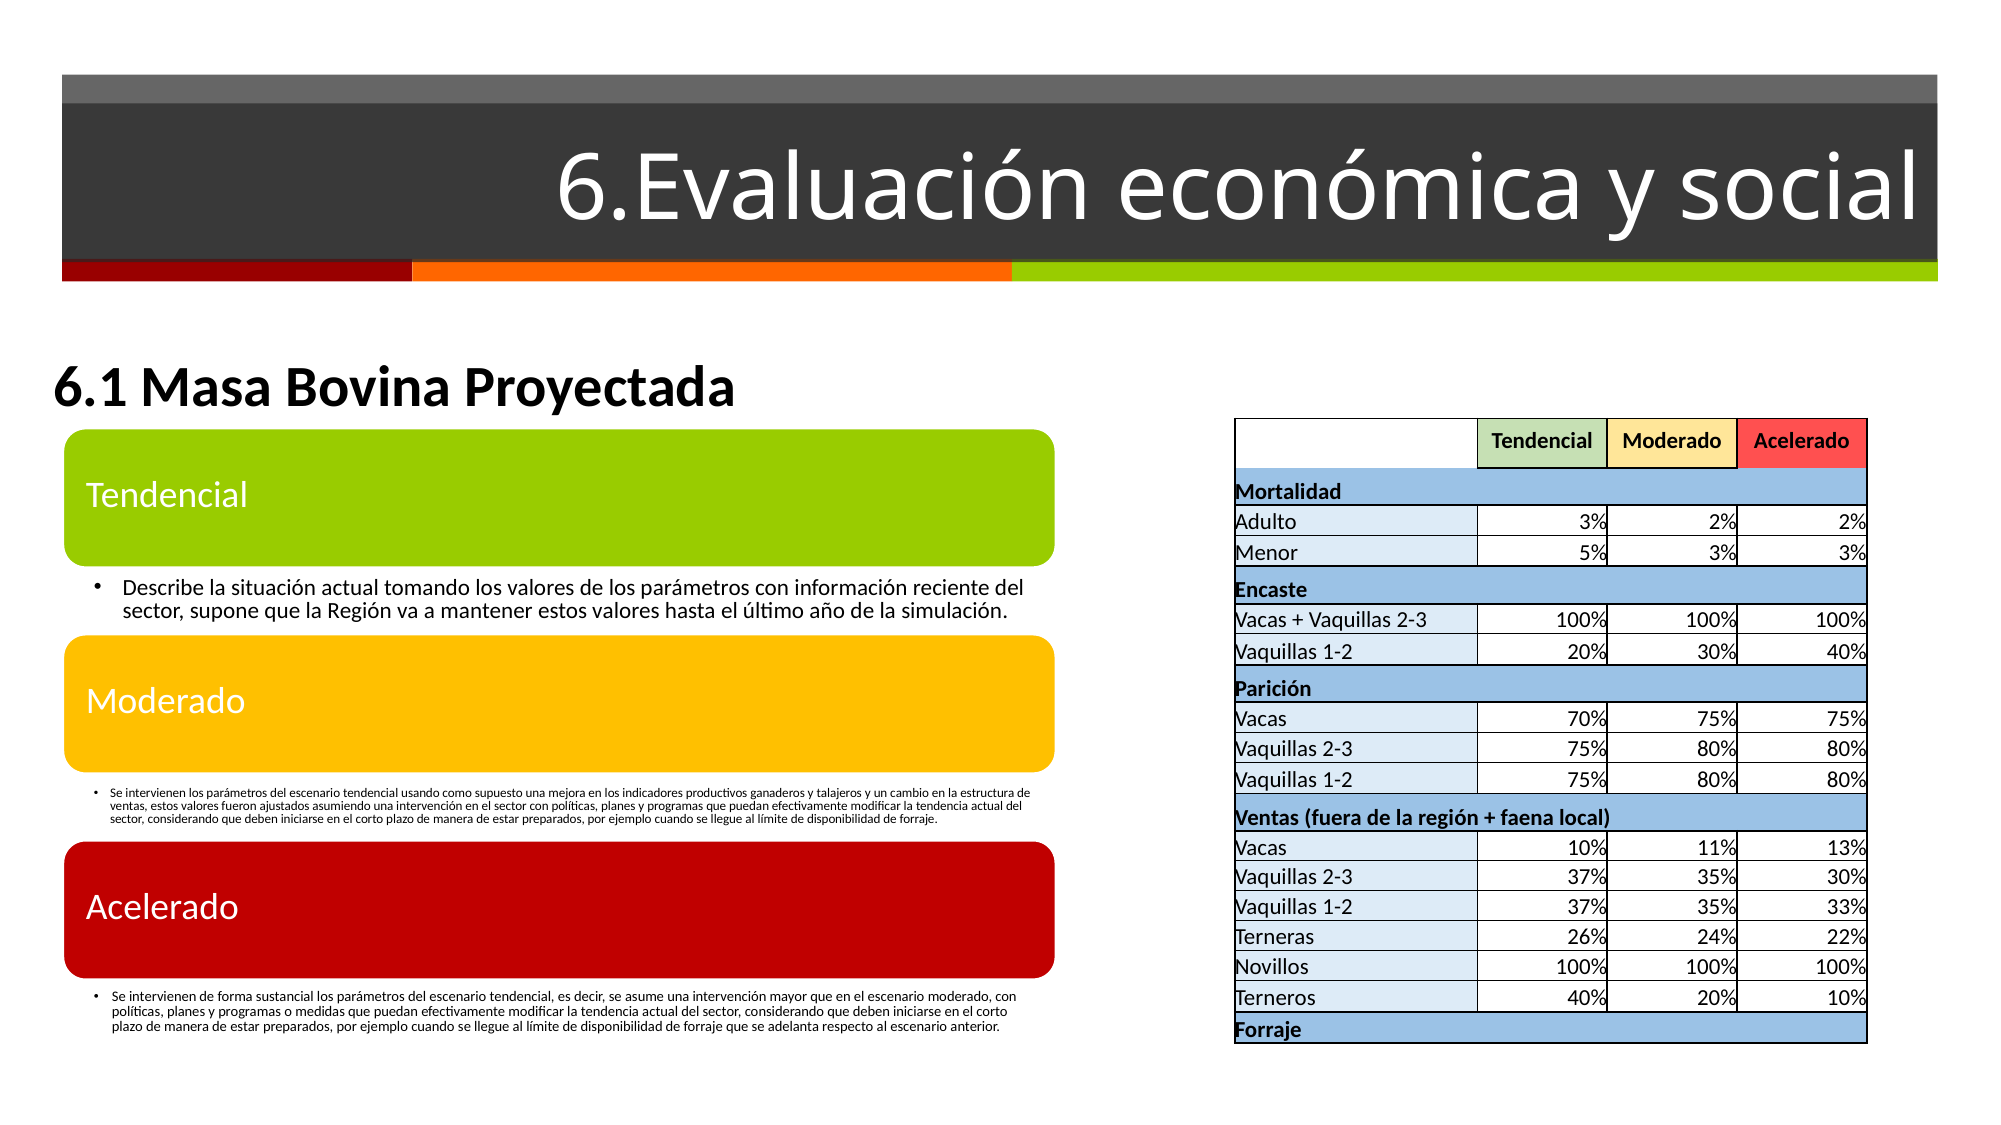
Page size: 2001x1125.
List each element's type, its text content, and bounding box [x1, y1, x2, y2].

table_cell Ventas (fuera de la región + faena local) [1236, 794, 1866, 830]
table_cell 75% [1608, 703, 1736, 732]
table_cell 100% [1478, 951, 1606, 980]
table_cell 3% [1608, 536, 1736, 565]
title 6.Evaluación económica y social [62, 103, 1938, 263]
table_cell Vaquillas 2-3 [1236, 733, 1477, 762]
table_cell 10% [1478, 832, 1606, 860]
table_cell Parición [1236, 666, 1866, 701]
table_cell Encaste [1236, 567, 1866, 603]
table_header Moderado [1608, 419, 1736, 467]
table_cell 13% [1738, 832, 1866, 860]
table_cell 2% [1608, 506, 1736, 535]
table_cell 37% [1478, 861, 1606, 890]
table_cell 75% [1738, 703, 1866, 732]
table_cell 30% [1608, 634, 1736, 664]
table_cell Terneras [1236, 921, 1477, 950]
table_cell 80% [1738, 733, 1866, 762]
table_cell 33% [1738, 891, 1866, 920]
table_cell 20% [1478, 634, 1606, 664]
table_cell 75% [1478, 733, 1606, 762]
table_cell 22% [1738, 921, 1866, 950]
table_cell Vacas [1236, 832, 1477, 860]
table_cell 35% [1608, 891, 1736, 920]
table_cell 10% [1738, 981, 1866, 1011]
table_cell 11% [1608, 832, 1736, 860]
table_cell Menor [1236, 536, 1477, 565]
table_cell Novillos [1236, 951, 1477, 980]
table_cell 3% [1738, 536, 1866, 565]
table_cell 75% [1478, 763, 1606, 793]
table_cell 40% [1738, 634, 1866, 664]
table_cell 35% [1608, 861, 1736, 890]
table_cell 80% [1608, 733, 1736, 762]
table_cell 30% [1738, 861, 1866, 890]
table_cell 2% [1738, 506, 1866, 535]
table_cell 80% [1738, 763, 1866, 793]
table_header [1236, 419, 1477, 468]
table_cell 37% [1478, 891, 1606, 920]
table_cell Vaquillas 1-2 [1236, 763, 1477, 793]
table_cell 26% [1478, 921, 1606, 950]
table_cell Vaquillas 2-3 [1236, 861, 1477, 890]
table_header Acelerado [1738, 419, 1866, 468]
table_cell Vacas + Vaquillas 2-3 [1236, 605, 1477, 633]
table_cell 70% [1478, 703, 1606, 732]
table_cell 100% [1478, 605, 1606, 633]
table_cell 24% [1608, 921, 1736, 950]
table_cell 3% [1478, 506, 1606, 535]
table_cell 100% [1738, 605, 1866, 633]
table_cell Forraje [1236, 1013, 1866, 1042]
table_cell 100% [1738, 951, 1866, 980]
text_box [61, 426, 1058, 1046]
table_cell Vaquillas 1-2 [1236, 891, 1477, 920]
table_cell Vacas [1236, 703, 1477, 732]
table_cell 20% [1608, 981, 1736, 1011]
table_cell 5% [1478, 536, 1606, 565]
table_cell Mortalidad [1236, 468, 1866, 504]
table_cell Vaquillas 1-2 [1236, 634, 1477, 664]
table_header Tendencial [1478, 419, 1606, 467]
text_box 6.1 Masa Bovina Proyectada [38, 326, 752, 426]
table_cell 100% [1608, 605, 1736, 633]
table_cell 40% [1478, 981, 1606, 1011]
table_cell 100% [1608, 951, 1736, 980]
table_cell Adulto [1236, 506, 1477, 535]
table_cell Terneros [1236, 981, 1477, 1011]
table_cell 80% [1608, 763, 1736, 793]
